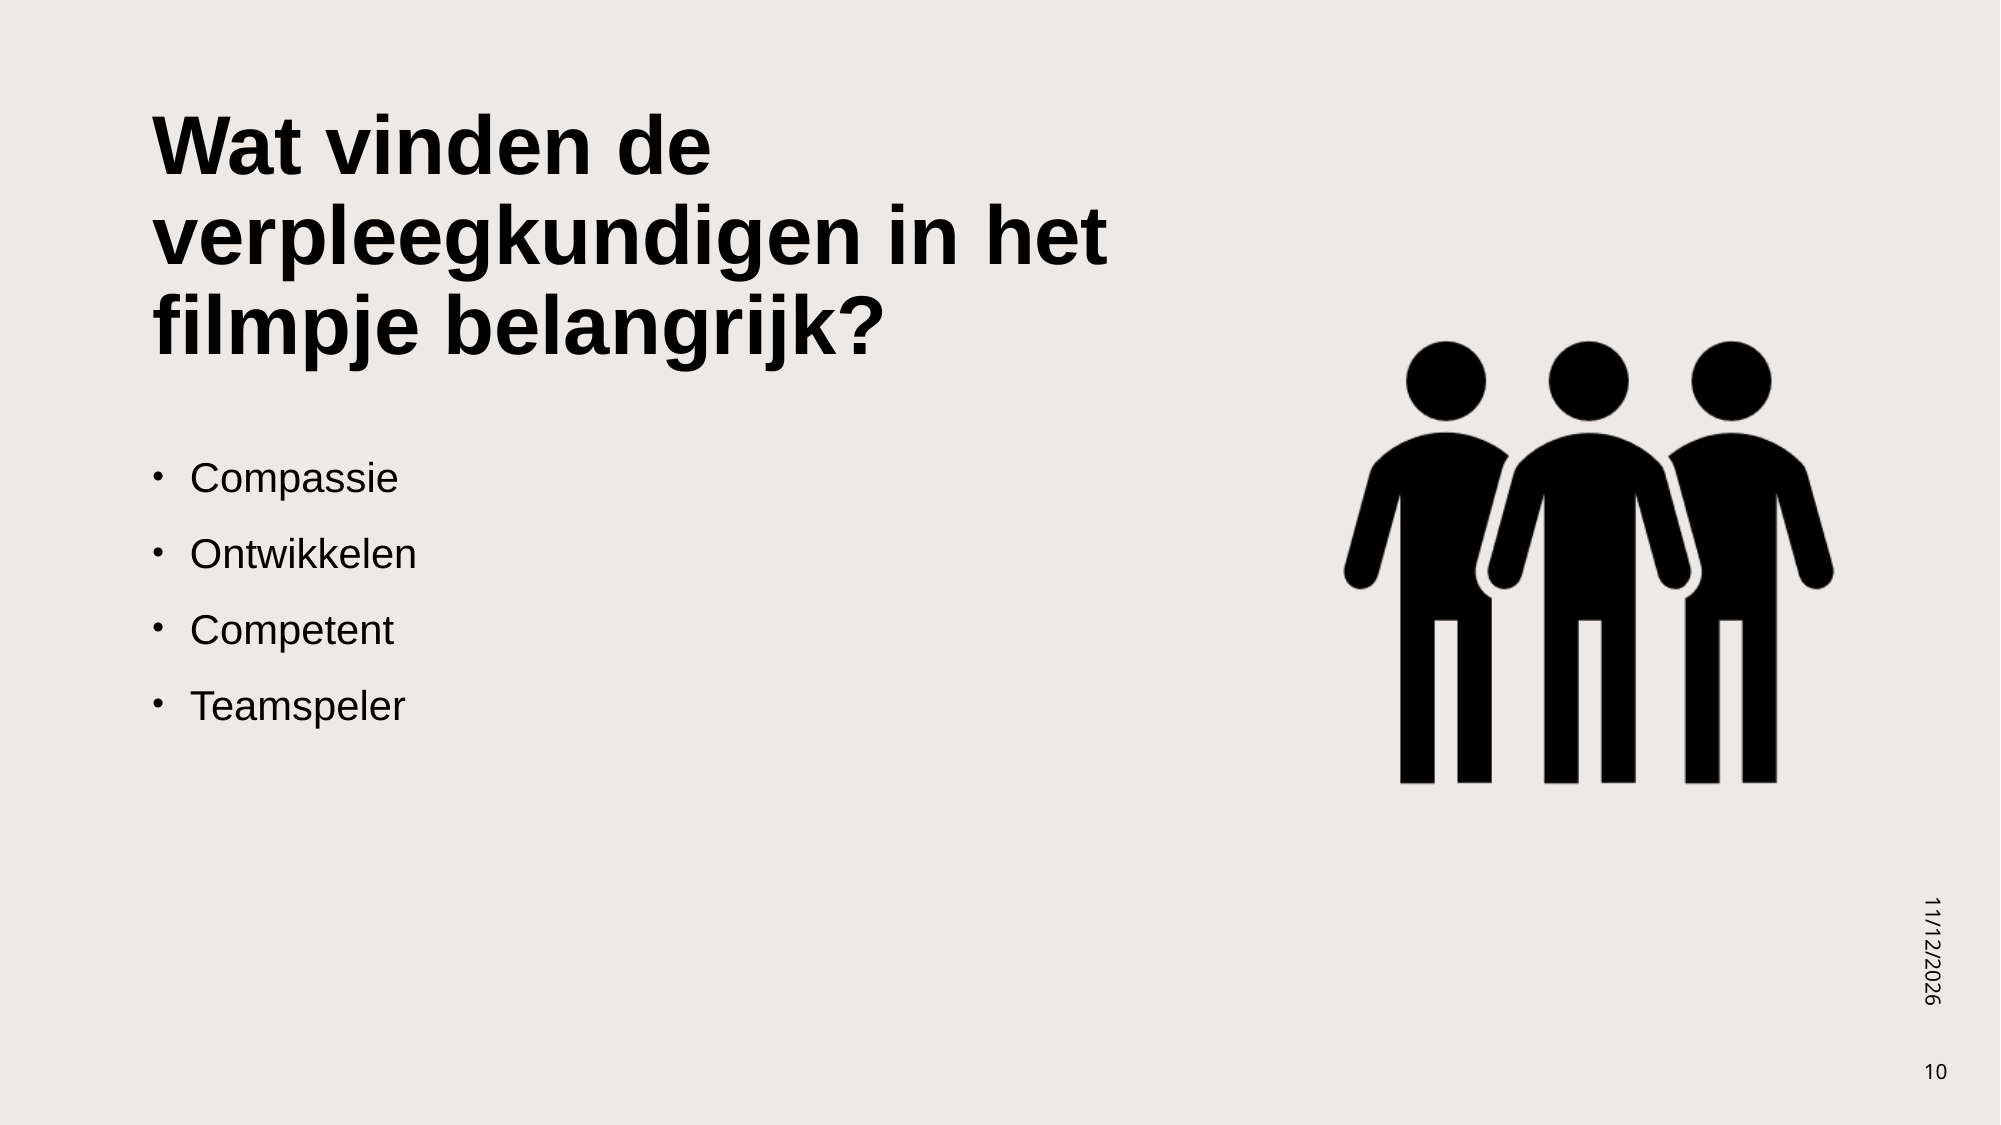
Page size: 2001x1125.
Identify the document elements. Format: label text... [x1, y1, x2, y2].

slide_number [1902, 576, 1963, 1021]
list Compassie Ontwikkelen Competent Teamspeler [137, 438, 967, 1014]
title Wat vinden de verpleegkundigen in het filmpje belangrijk? [137, 111, 1276, 380]
slide_number 10 [1888, 1042, 1983, 1103]
picture [1315, 289, 1863, 836]
